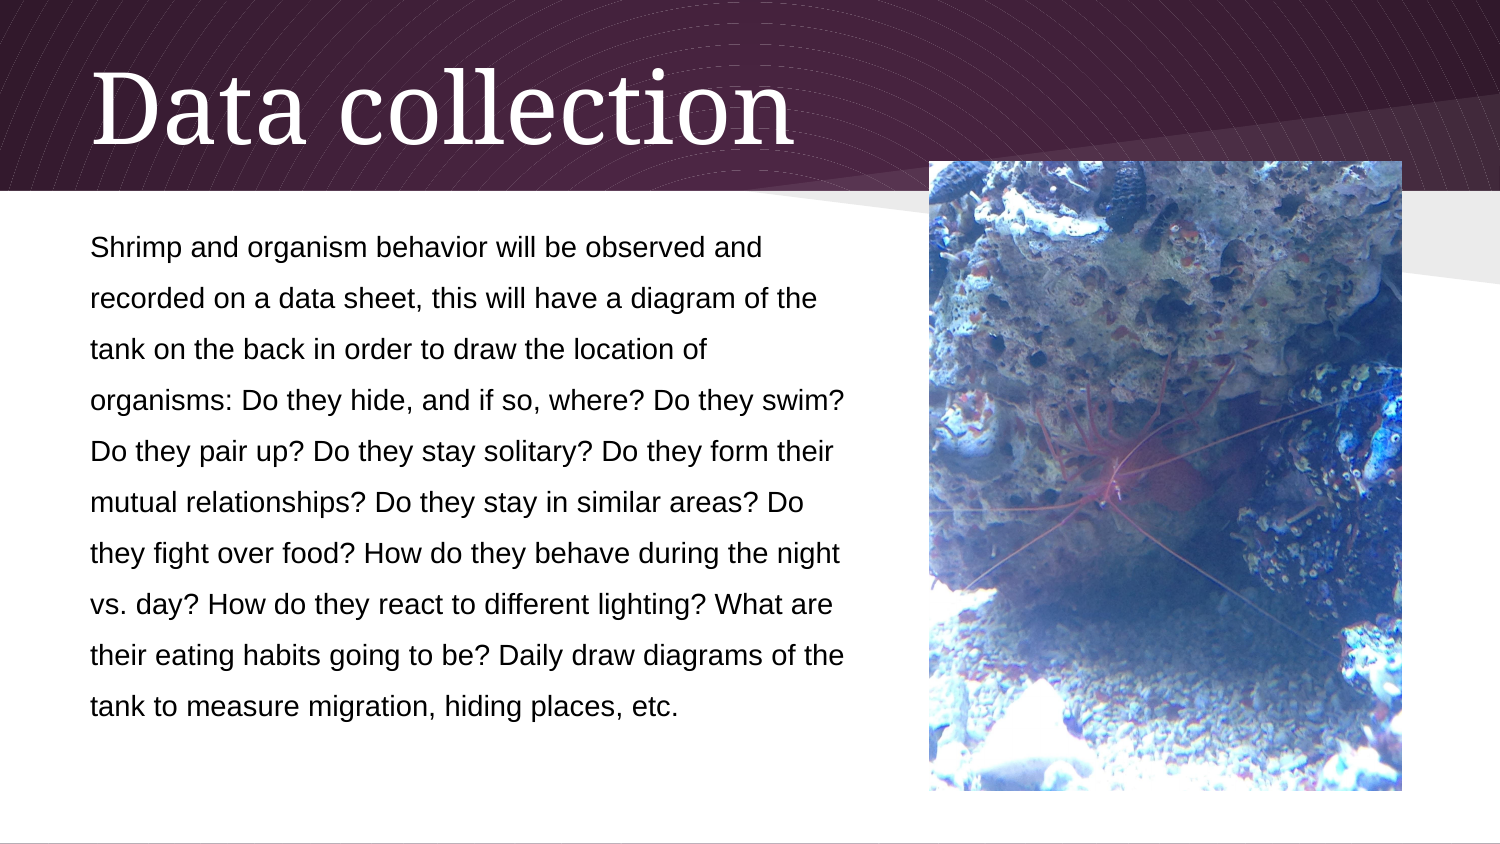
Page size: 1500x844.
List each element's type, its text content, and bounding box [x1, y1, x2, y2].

title Data collection [75, 33, 1425, 175]
picture [929, 161, 1402, 791]
list Shrimp and organism behavior will be observed and recorded on a data sheet, this will have a diagram of the tank on the back in order to draw the location of organisms: Do they hide, and if so, where? Do they swim? Do they pair up? Do they stay solitary? Do they form their mutual relationships? Do they stay in similar areas? Do they fight over food? How do they behave during the night vs. day? How do they react to different lighting? What are their eating habits going to be? Daily draw diagrams of the tank to measure migration, hiding places, etc. [75, 196, 863, 808]
